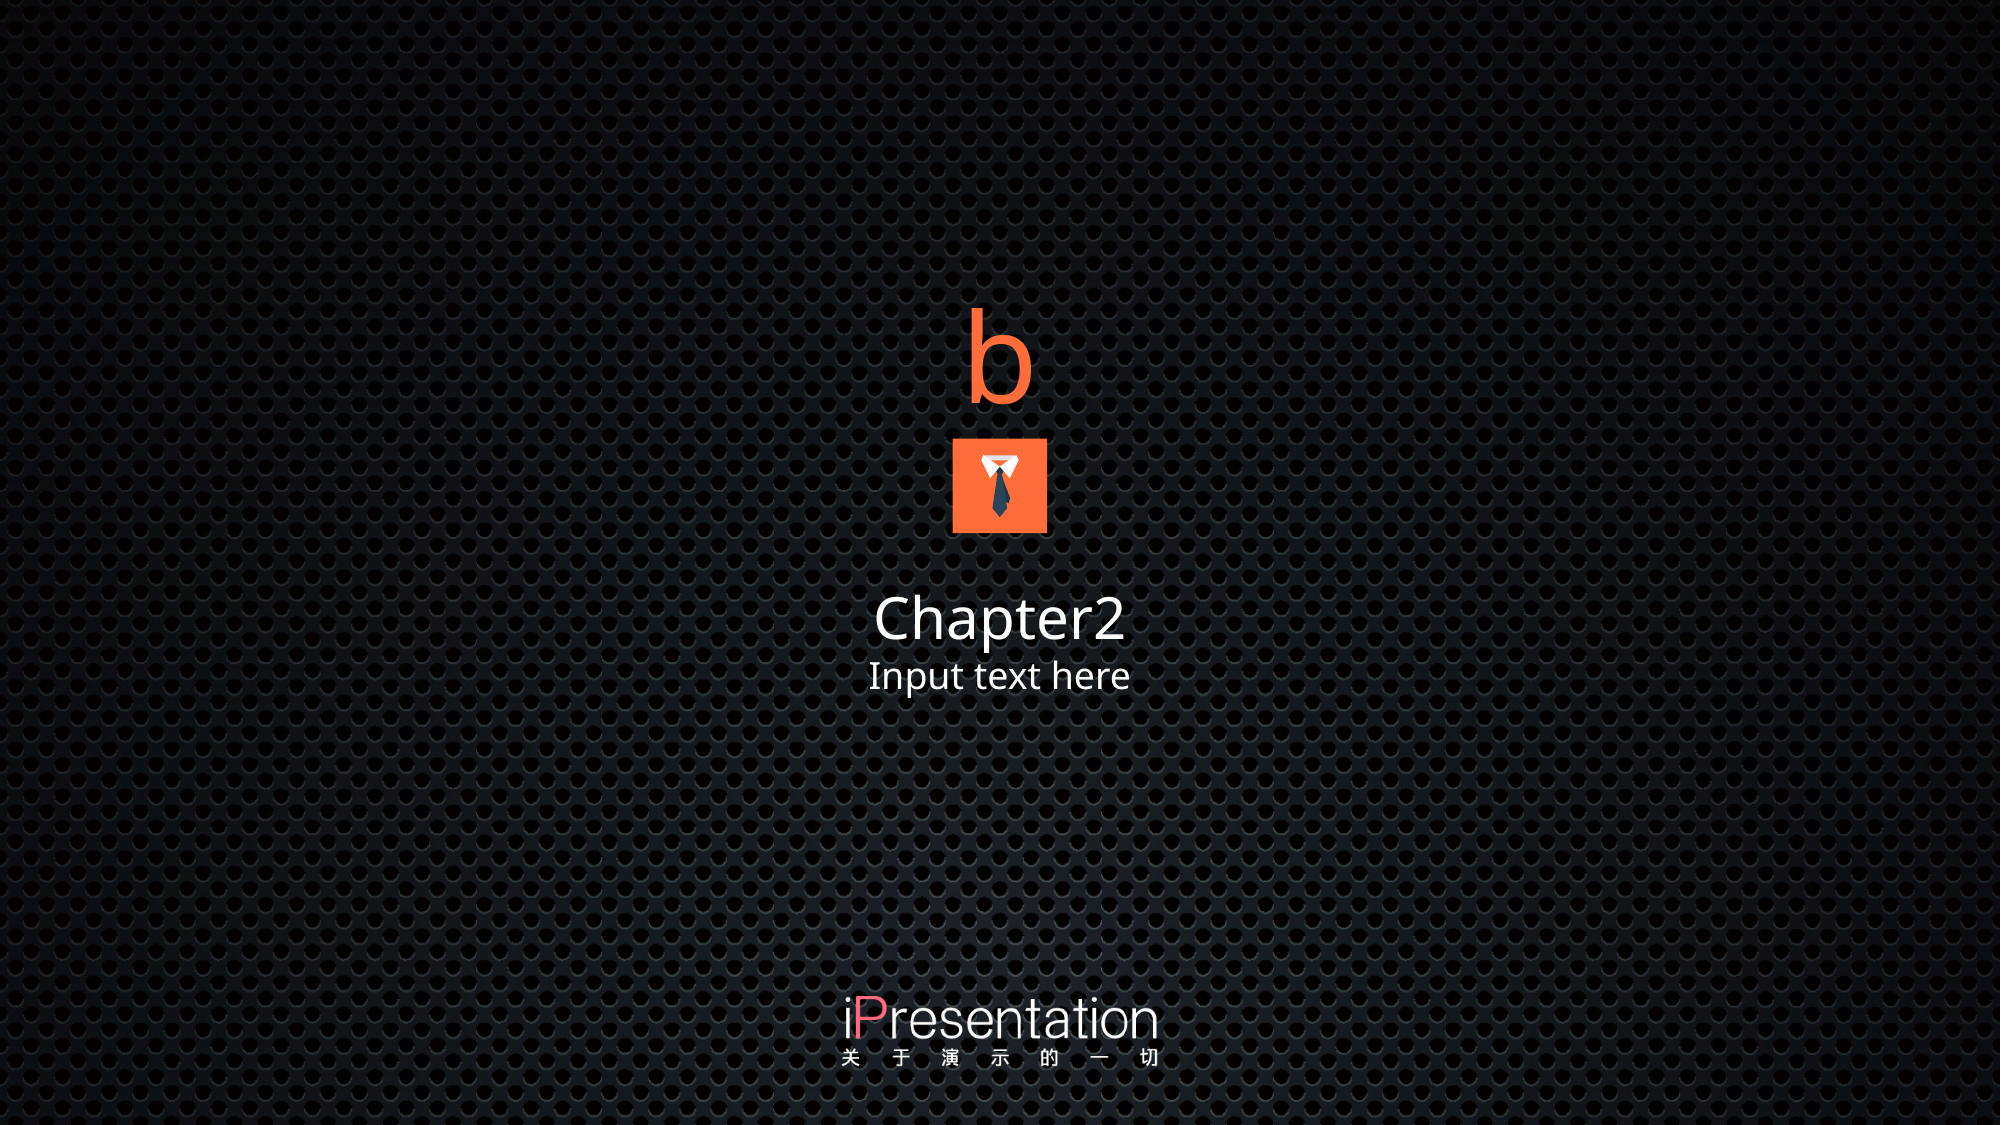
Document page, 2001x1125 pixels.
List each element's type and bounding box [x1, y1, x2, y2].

picture [0, 0, 2000, 1125]
text_box [860, 271, 1140, 706]
